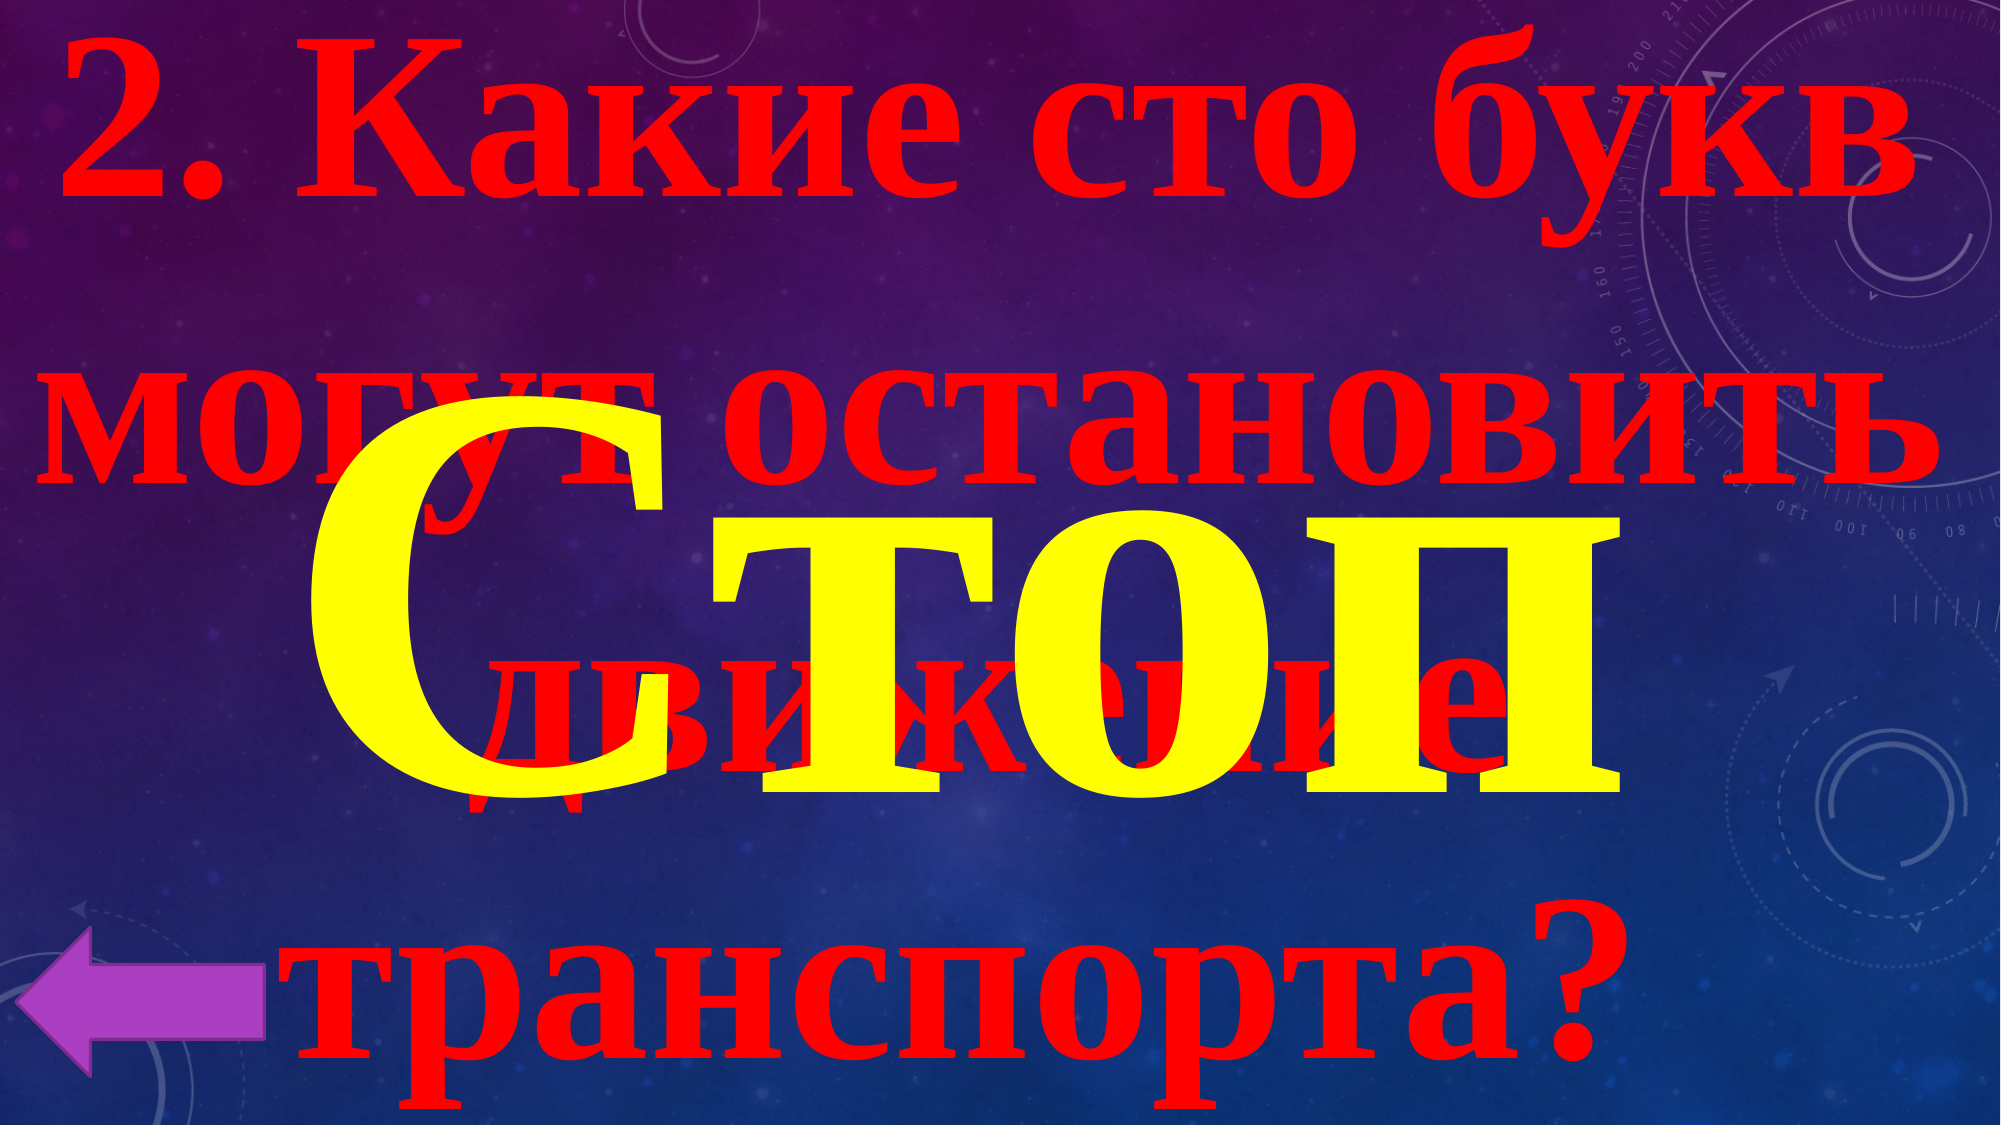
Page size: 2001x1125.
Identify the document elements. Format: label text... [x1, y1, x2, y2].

text_box [14, 925, 266, 1079]
text_box Стоп [15, 187, 1904, 920]
text_box 2. Какие сто букв могут остановить движение транспорта? [0, 0, 1978, 1115]
picture [0, 0, 2001, 1125]
